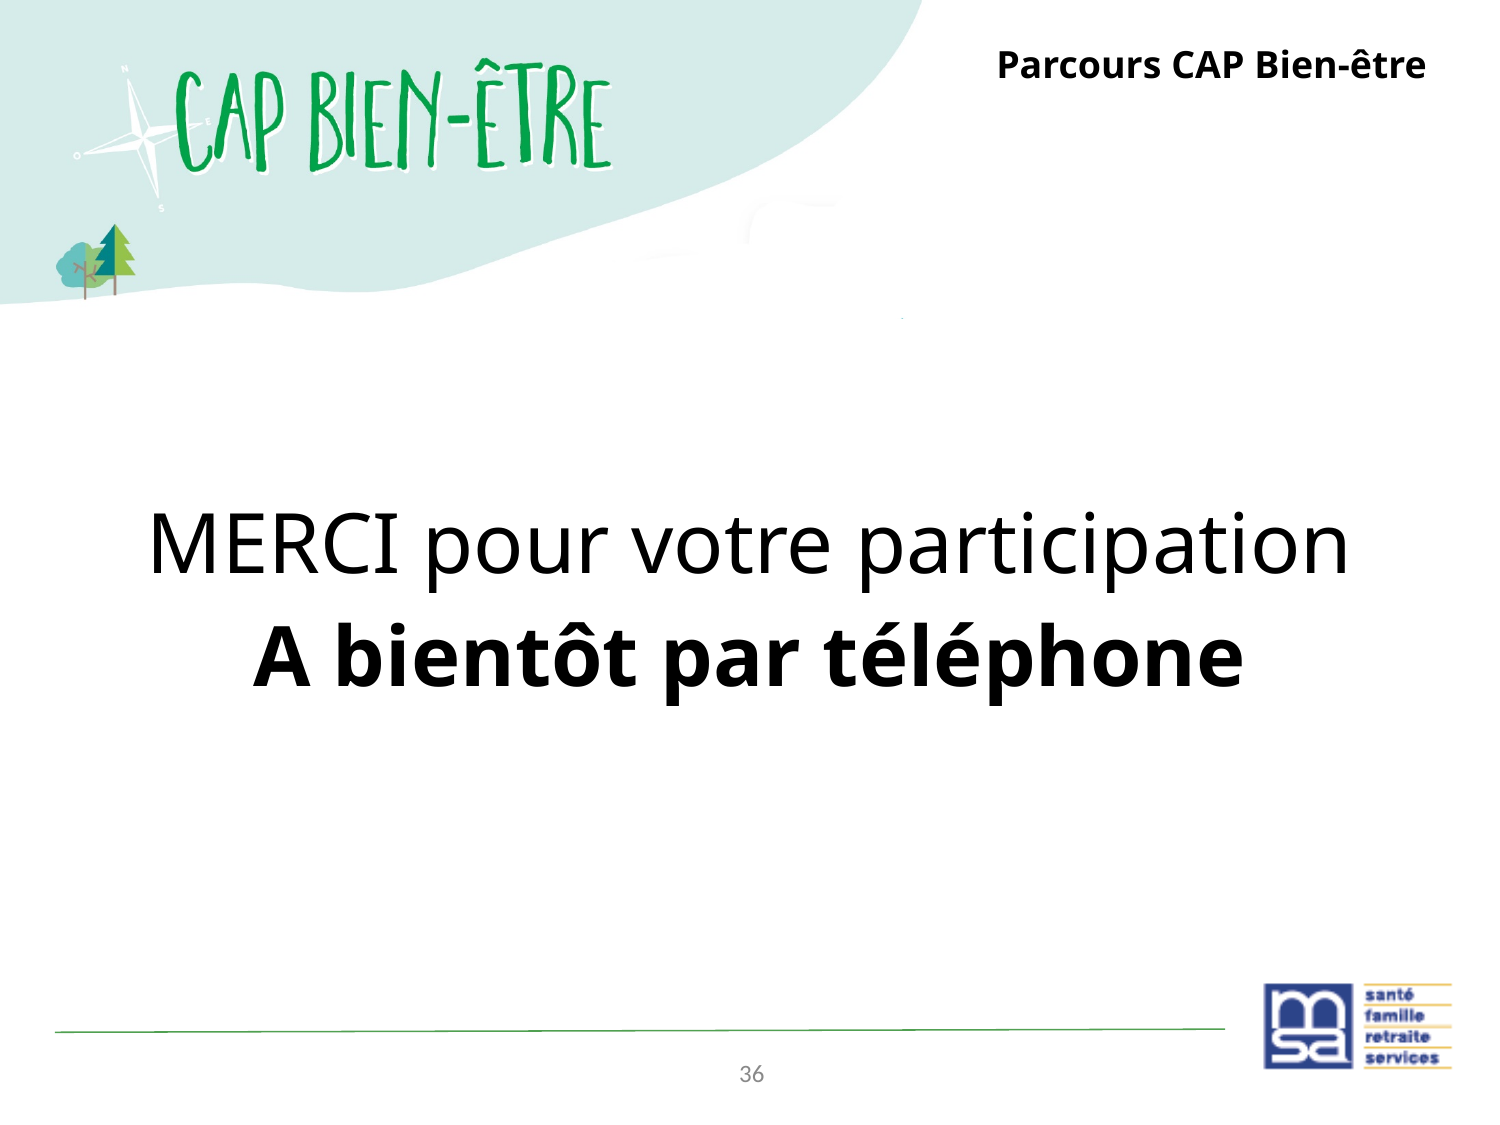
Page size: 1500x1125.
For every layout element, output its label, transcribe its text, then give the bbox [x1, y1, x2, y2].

text_box A bientôt par téléphone [0, 595, 1500, 711]
text_box 36 [54, 1042, 1245, 1103]
picture [0, 0, 941, 320]
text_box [54, 1028, 1226, 1033]
text_box Parcours CAP Bien-être [968, 34, 1455, 94]
text_box MERCI pour votre participation [0, 482, 1500, 595]
picture [1250, 929, 1476, 1125]
